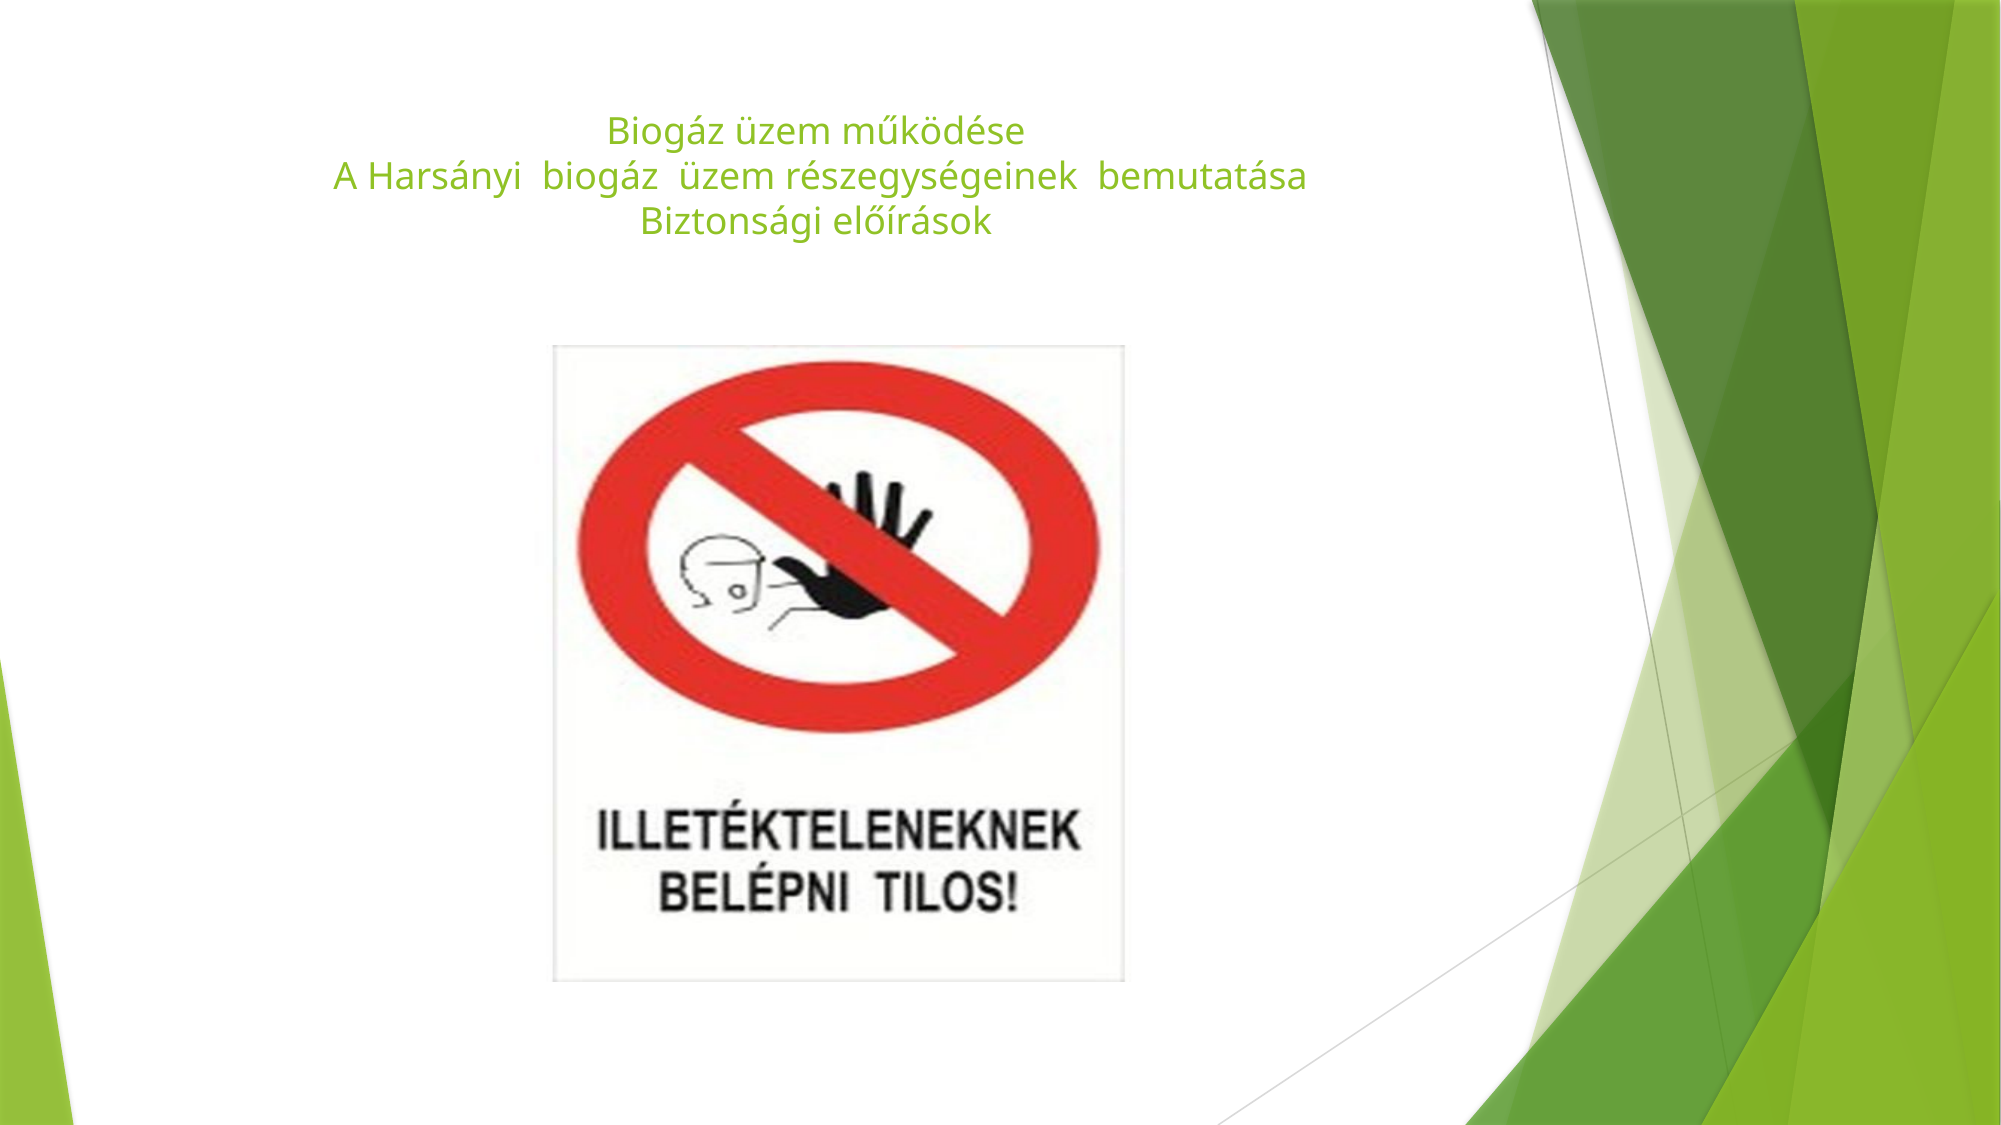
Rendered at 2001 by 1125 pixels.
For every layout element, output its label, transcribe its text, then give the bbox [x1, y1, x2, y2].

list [391, 344, 1286, 983]
title Biogáz üzem működése A Harsányi biogáz üzem részegységeinek bemutatása Biztonsági előírások [111, 99, 1522, 317]
